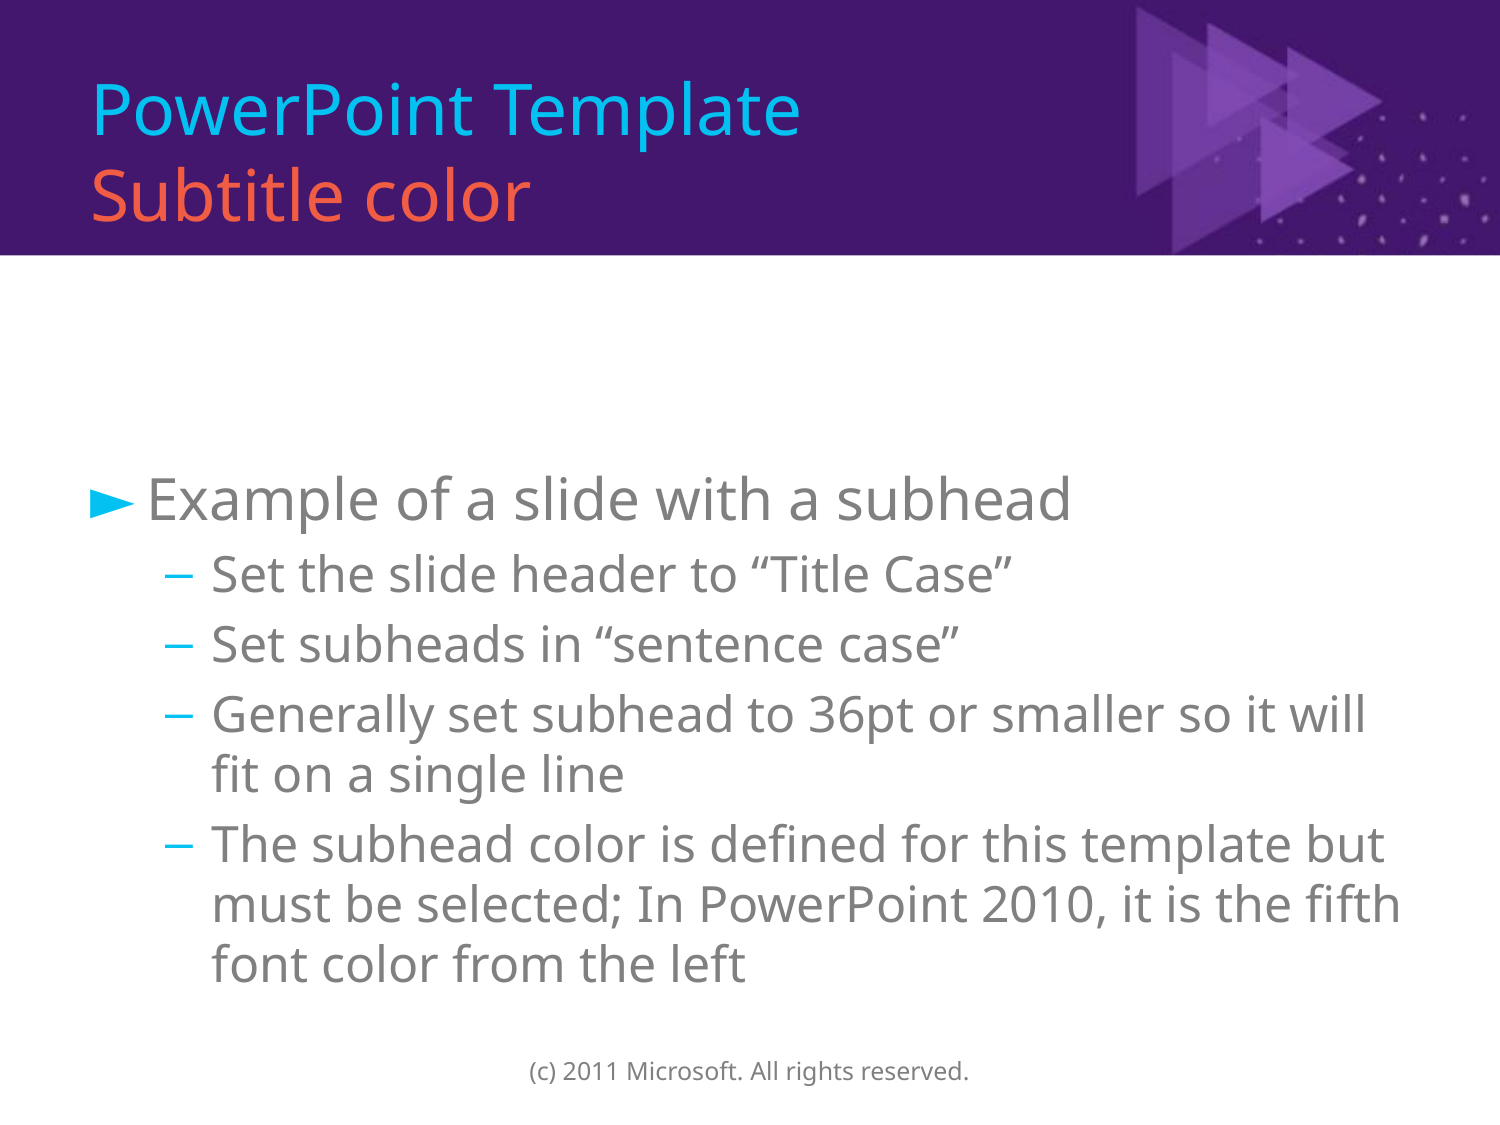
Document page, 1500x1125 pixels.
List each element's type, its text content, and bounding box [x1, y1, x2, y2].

title PowerPoint Template Subtitle color [75, 56, 1425, 244]
footer (c) 2011 Microsoft. All rights reserved. [512, 1042, 988, 1103]
list Example of a slide with a subhead Set the slide header to “Title Case” Set subheads in “sentence case” Generally set subhead to 36pt or smaller so it will fit on a single line The subhead color is defined for this template but must be selected; In PowerPoint 2010, it is the fifth font color from the left [75, 373, 1425, 1005]
picture [0, 0, 1500, 255]
